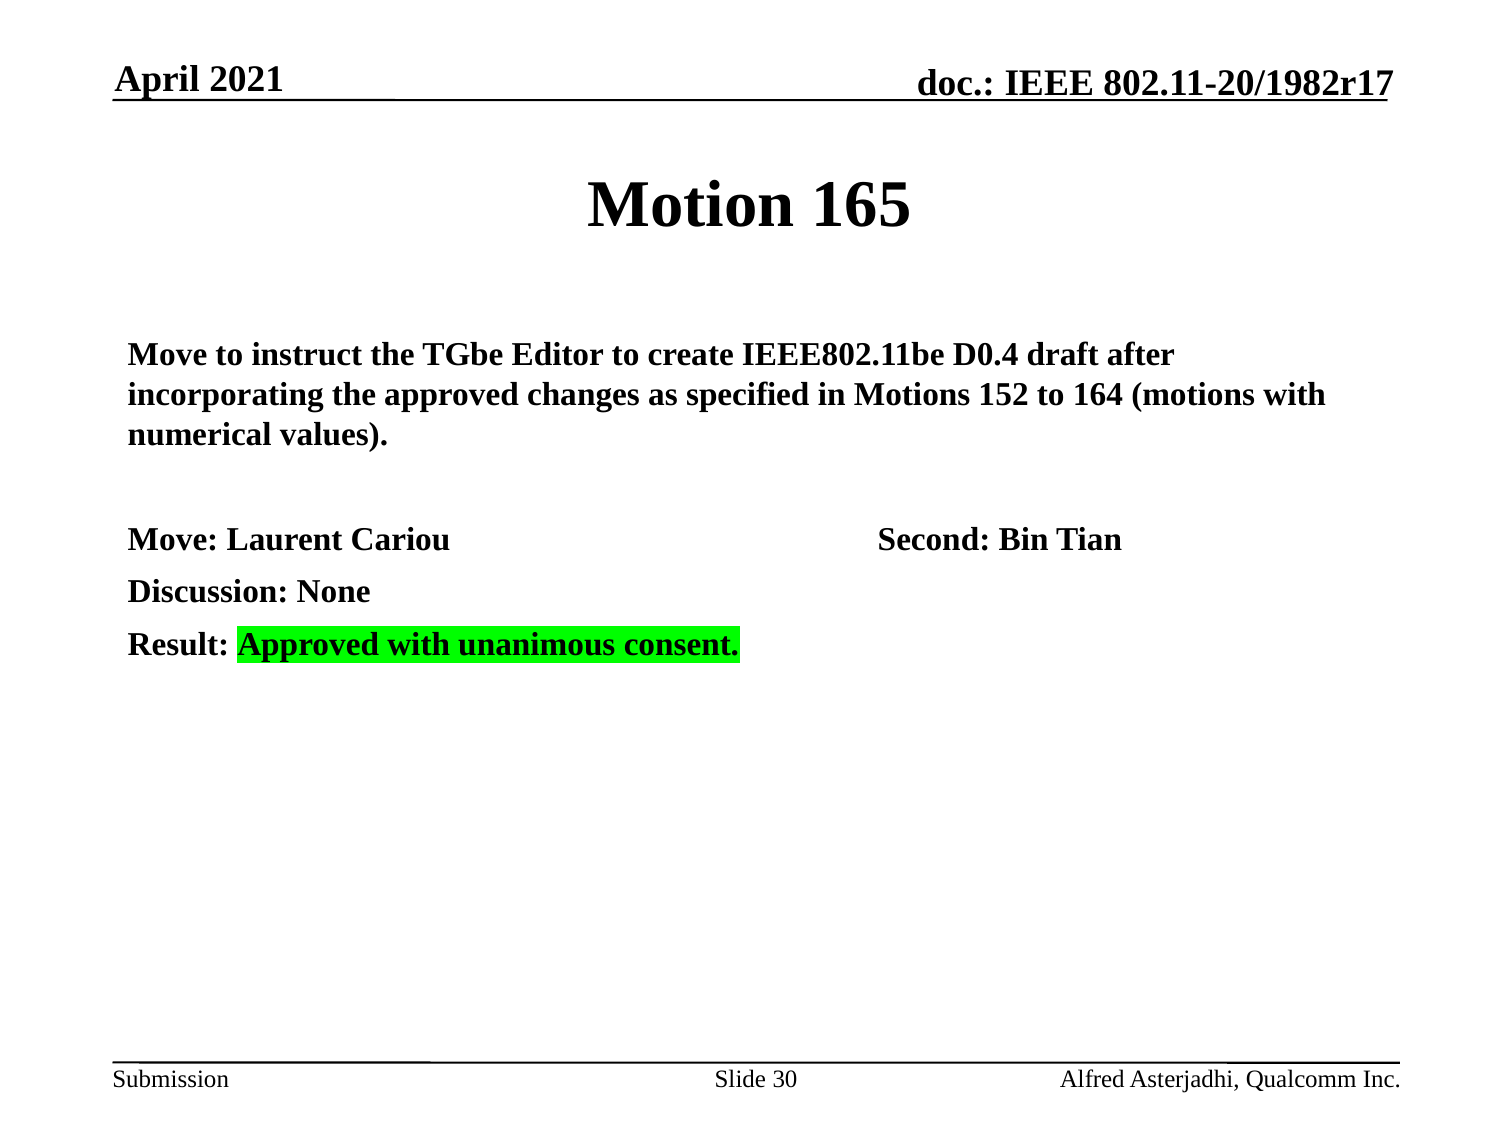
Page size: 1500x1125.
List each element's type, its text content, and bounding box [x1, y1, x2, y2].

slide_number Slide 30 [712, 1061, 800, 1123]
footer Alfred Asterjadhi, Qualcomm Inc. [878, 1061, 1402, 1093]
title Motion 165 [112, 112, 1388, 288]
list Move to instruct the TGbe Editor to create IEEE802.11be D0.4 draft after incorporating the approved changes as specified in Motions 152 to 164 (motions with numerical values). Move: Laurent Cariou Second: Bin Tian Discussion: None Result: Approved with unanimous consent. [112, 324, 1388, 1000]
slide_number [114, 54, 423, 100]
